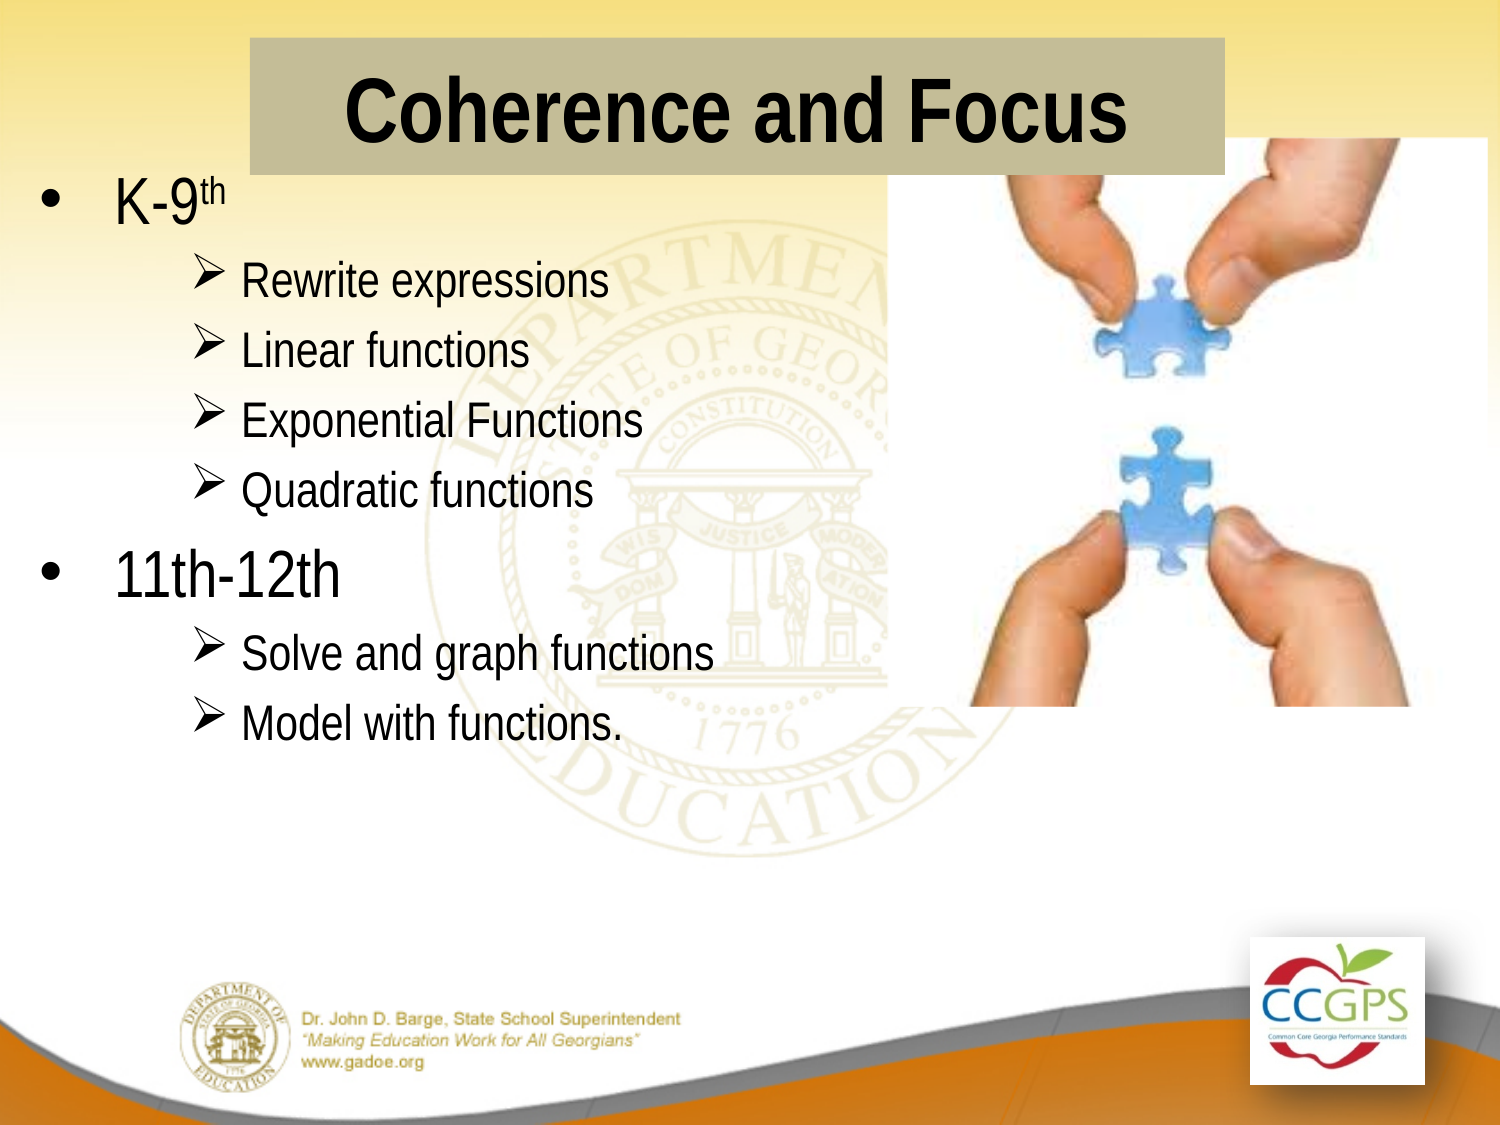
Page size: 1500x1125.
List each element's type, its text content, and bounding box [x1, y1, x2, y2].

subtitle K-9th Rewrite expressions Linear functions Exponential Functions Quadratic functions 11th-12th Solve and graph functions Model with functions. [24, 149, 1001, 1013]
picture [0, 0, 1500, 1125]
title Coherence and Focus [249, 37, 1226, 149]
